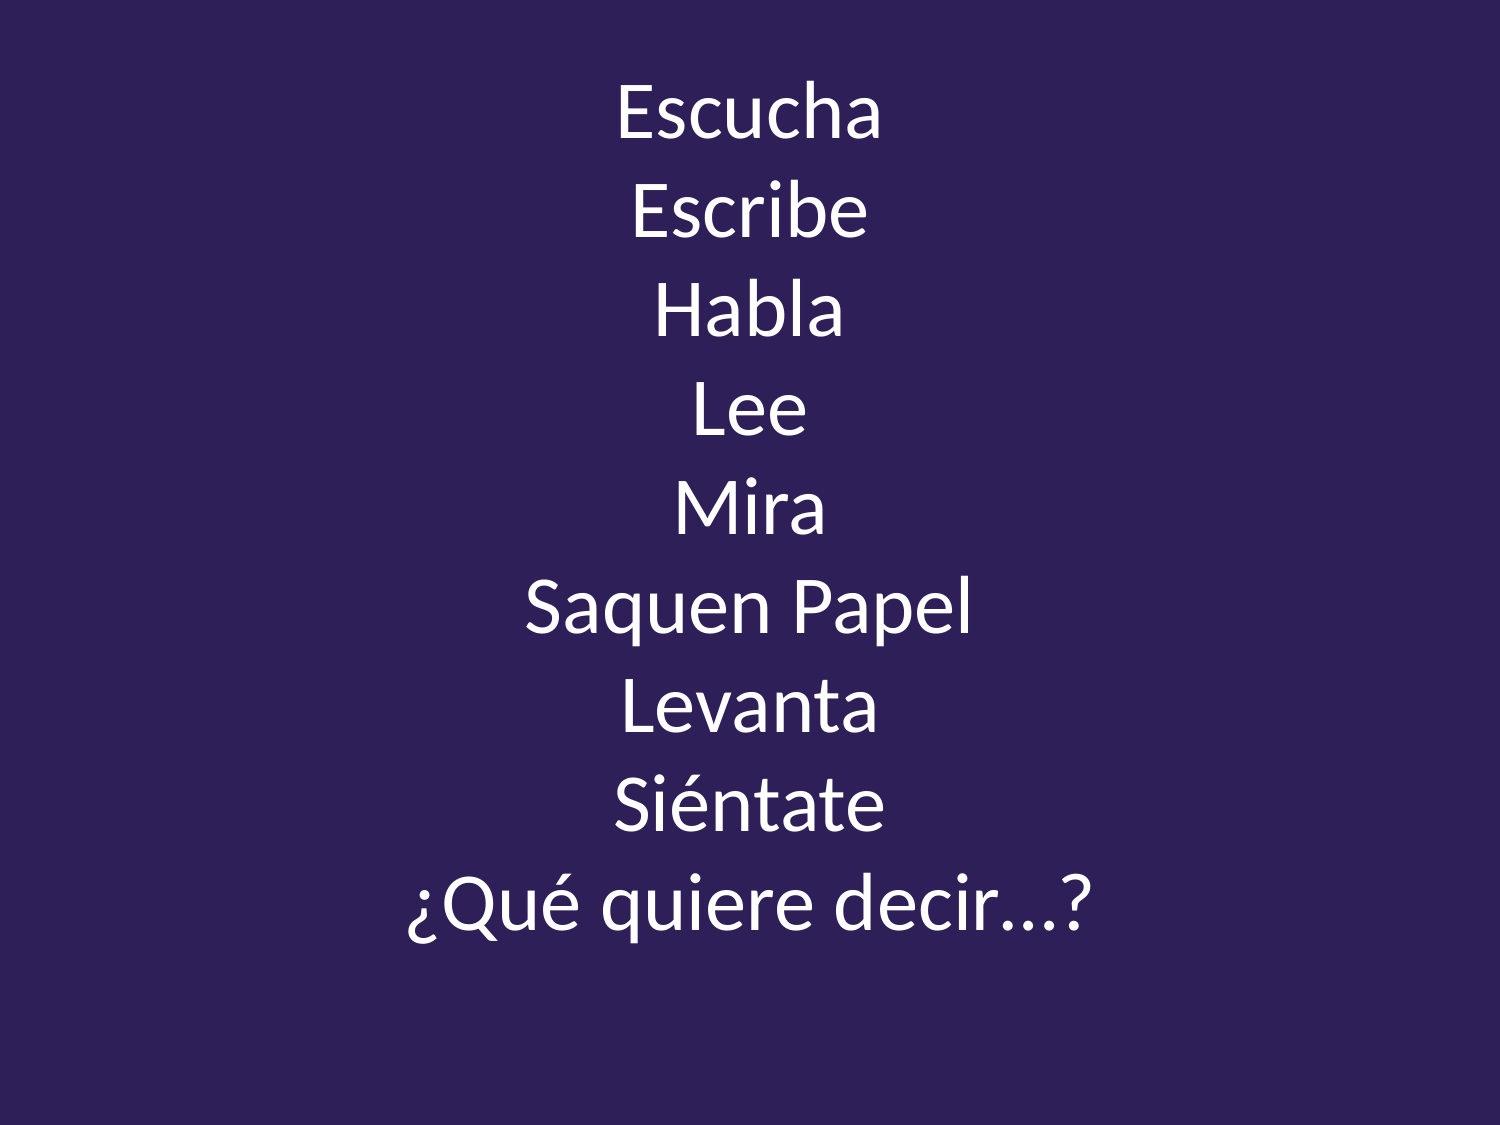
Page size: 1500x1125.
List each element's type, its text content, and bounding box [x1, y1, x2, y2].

title Escucha Escribe Habla Lee Mira Saquen Papel Levanta Siéntate ¿Qué quiere decir…? [75, 45, 1425, 958]
